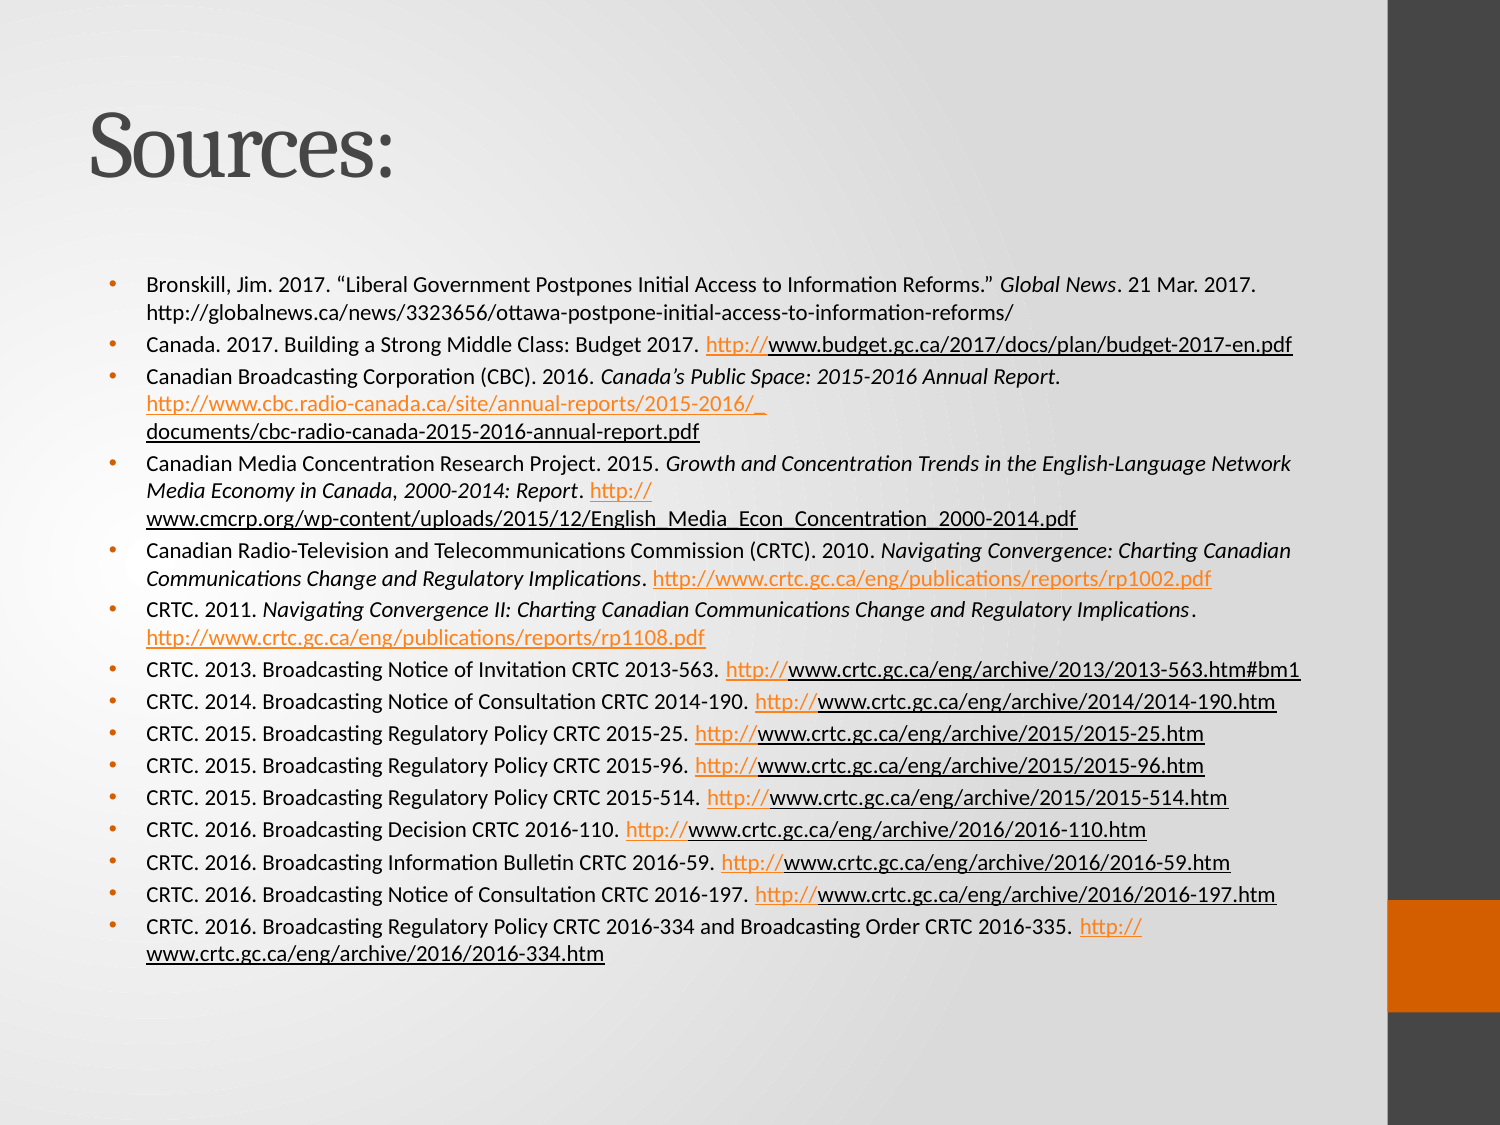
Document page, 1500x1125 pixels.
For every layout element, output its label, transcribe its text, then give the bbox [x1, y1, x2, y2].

list Bronskill, Jim. 2017. “Liberal Government Postpones Initial Access to Information Reforms.” Global News. 21 Mar. 2017. http://globalnews.ca/news/3323656/ottawa-postpone-initial-access-to-information-reforms/ Canada. 2017. Building a Strong Middle Class: Budget 2017. http://www.budget.gc.ca/2017/docs/plan/budget-2017-en.pdf Canadian Broadcasting Corporation (CBC). 2016. Canada’s Public Space: 2015-2016 Annual Report. http://www.cbc.radio-canada.ca/site/annual-reports/2015-2016/_documents/cbc-radio-canada-2015-2016-annual-report.pdf Canadian Media Concentration Research Project. 2015. Growth and Concentration Trends in the English-Language Network Media Economy in Canada, 2000-2014: Report. http://www.cmcrp.org/wp-content/uploads/2015/12/English_Media_Econ_Concentration_2000-2014.pdf Canadian Radio-Television and Telecommunications Commission (CRTC). 2010. Navigating Convergence: Charting Canadian Communications Change and Regulatory Implications. http://www.crtc.gc.ca/eng/publications/reports/rp1002.pdf CRTC. 2011. Navigating Convergence II: Charting Canadian Communications Change and Regulatory Implications. http://www.crtc.gc.ca/eng/publications/reports/rp1108.pdf CRTC. 2013. Broadcasting Notice of Invitation CRTC 2013-563. http://www.crtc.gc.ca/eng/archive/2013/2013-563.htm#bm1 CRTC. 2014. Broadcasting Notice of Consultation CRTC 2014-190. http://www.crtc.gc.ca/eng/archive/2014/2014-190.htm CRTC. 2015. Broadcasting Regulatory Policy CRTC 2015-25. http://www.crtc.gc.ca/eng/archive/2015/2015-25.htm CRTC. 2015. Broadcasting Regulatory Policy CRTC 2015-96. http://www.crtc.gc.ca/eng/archive/2015/2015-96.htm CRTC. 2015. Broadcasting Regulatory Policy CRTC 2015-514. http://www.crtc.gc.ca/eng/archive/2015/2015-514.htm CRTC. 2016. Broadcasting Decision CRTC 2016-110. http://www.crtc.gc.ca/eng/archive/2016/2016-110.htm CRTC. 2016. Broadcasting Information Bulletin CRTC 2016-59. http://www.crtc.gc.ca/eng/archive/2016/2016-59.htm CRTC. 2016. Broadcasting Notice of Consultation CRTC 2016-197. http://www.crtc.gc.ca/eng/archive/2016/2016-197.htm CRTC. 2016. Broadcasting Regulatory Policy CRTC 2016-334 and Broadcasting Order CRTC 2016-335. http://www.crtc.gc.ca/eng/archive/2016/2016-334.htm [75, 262, 1325, 1050]
title Sources: [75, 45, 1325, 233]
